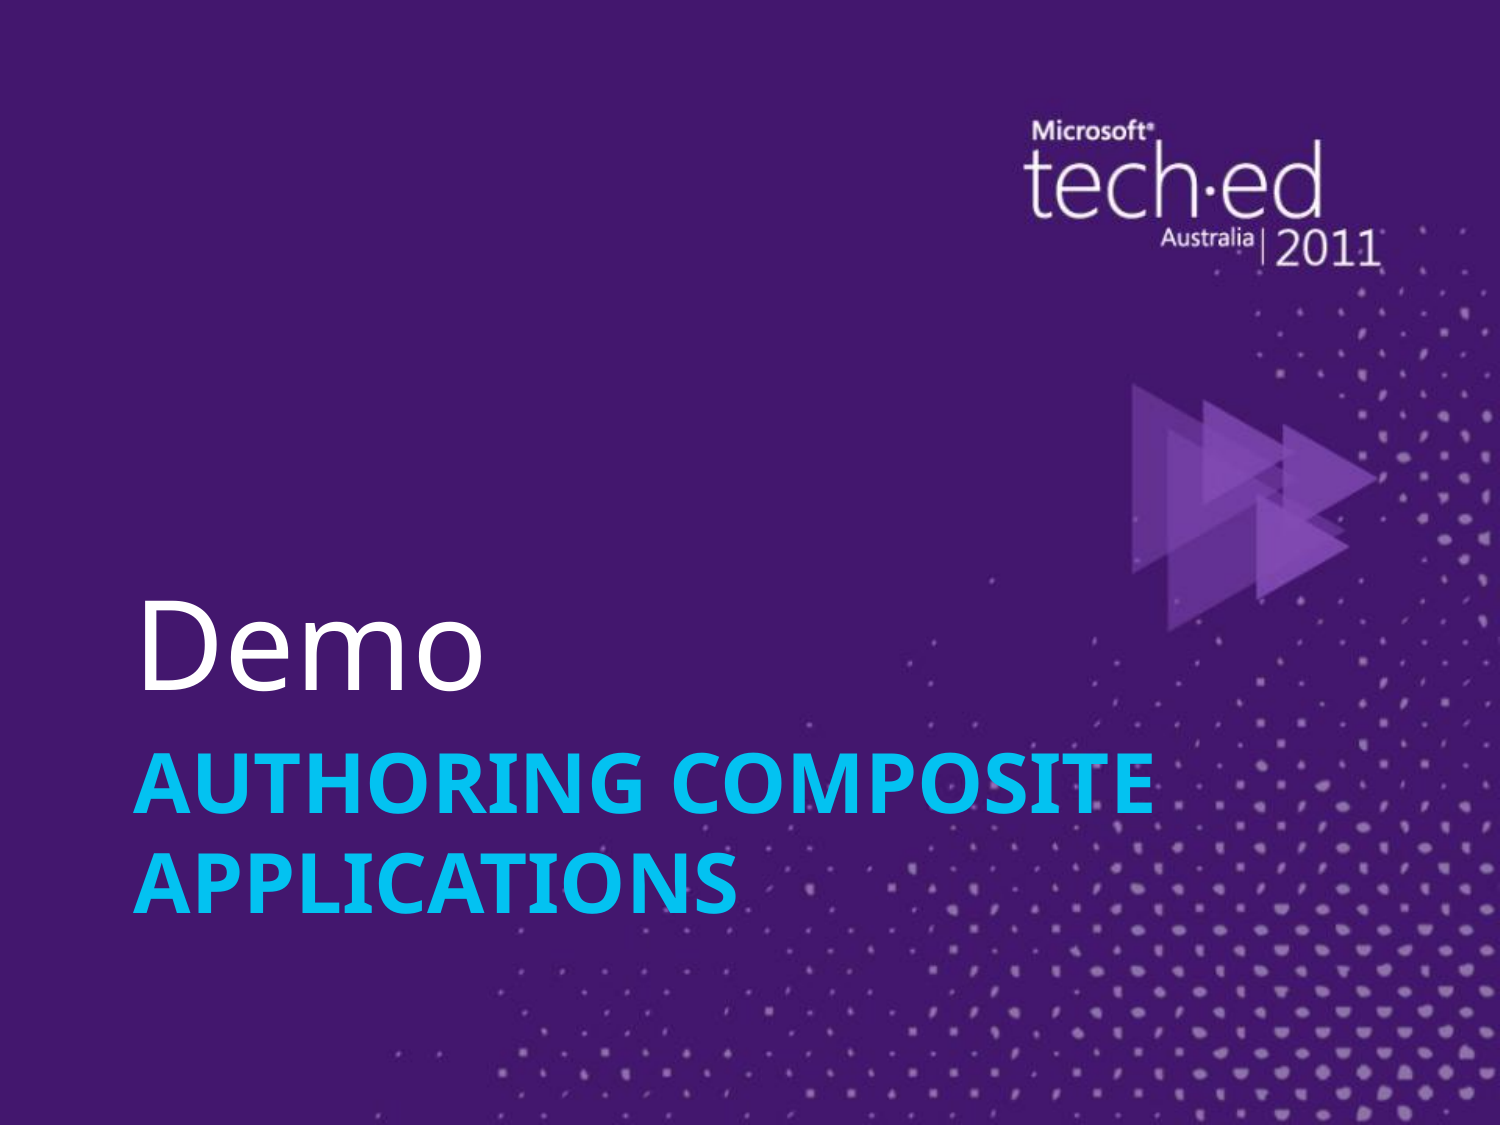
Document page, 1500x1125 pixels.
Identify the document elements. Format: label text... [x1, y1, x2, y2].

picture [0, 0, 1500, 1125]
title Authoring Composite Applications [118, 723, 1394, 947]
list Demo [118, 476, 1394, 723]
